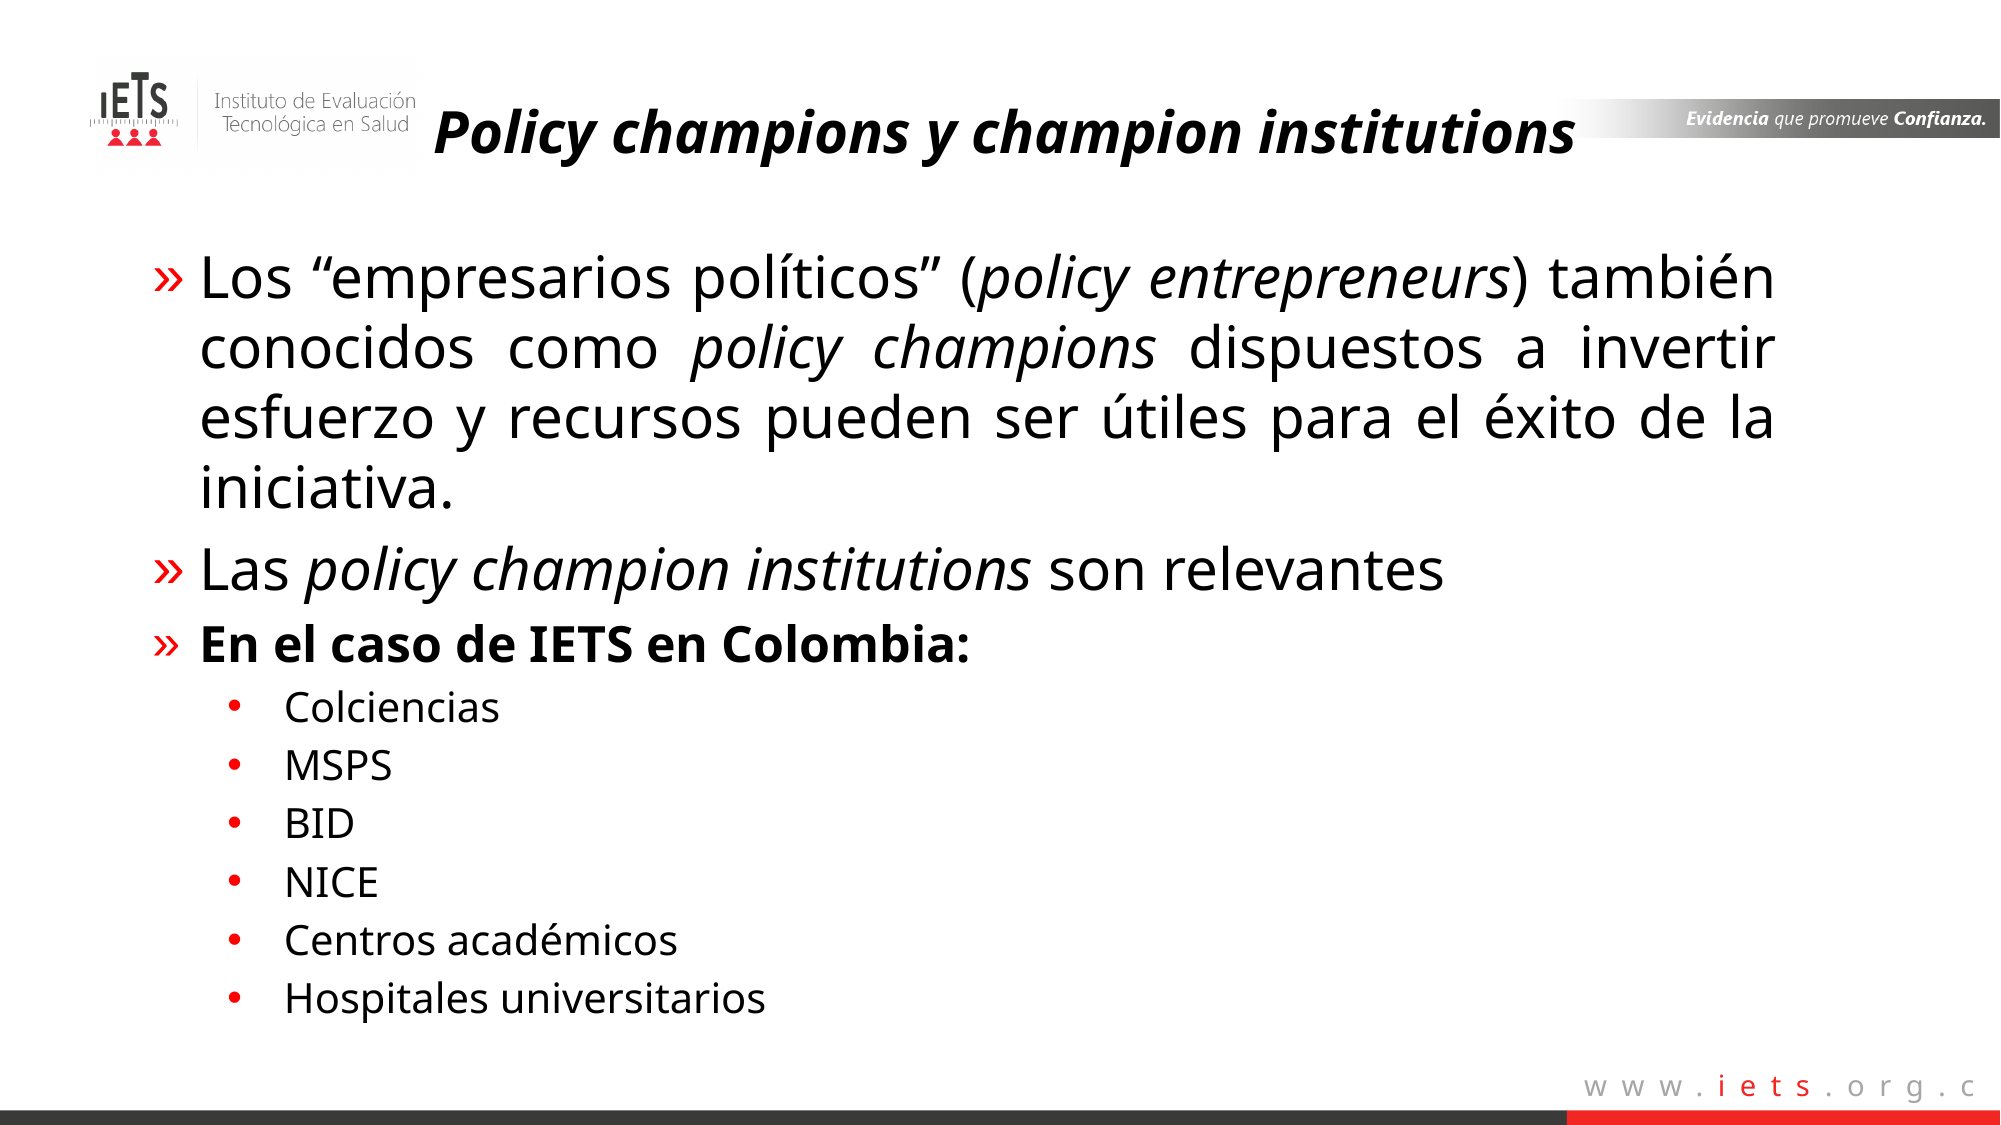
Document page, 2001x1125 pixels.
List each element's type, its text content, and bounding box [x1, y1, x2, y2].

picture [90, 54, 422, 174]
picture [1638, 99, 2000, 138]
text_box Los “empresarios políticos” (policy entrepreneurs) también conocidos como policy champions dispuestos a invertir esfuerzo y recursos pueden ser útiles para el éxito de la iniciativa. Las policy champion institutions son relevantes En el caso de IETS en Colombia: Colciencias MSPS BID NICE Centros académicos Hospitales universitarios [137, 233, 1792, 931]
text_box Policy champions y champion institutions [373, 87, 1638, 195]
